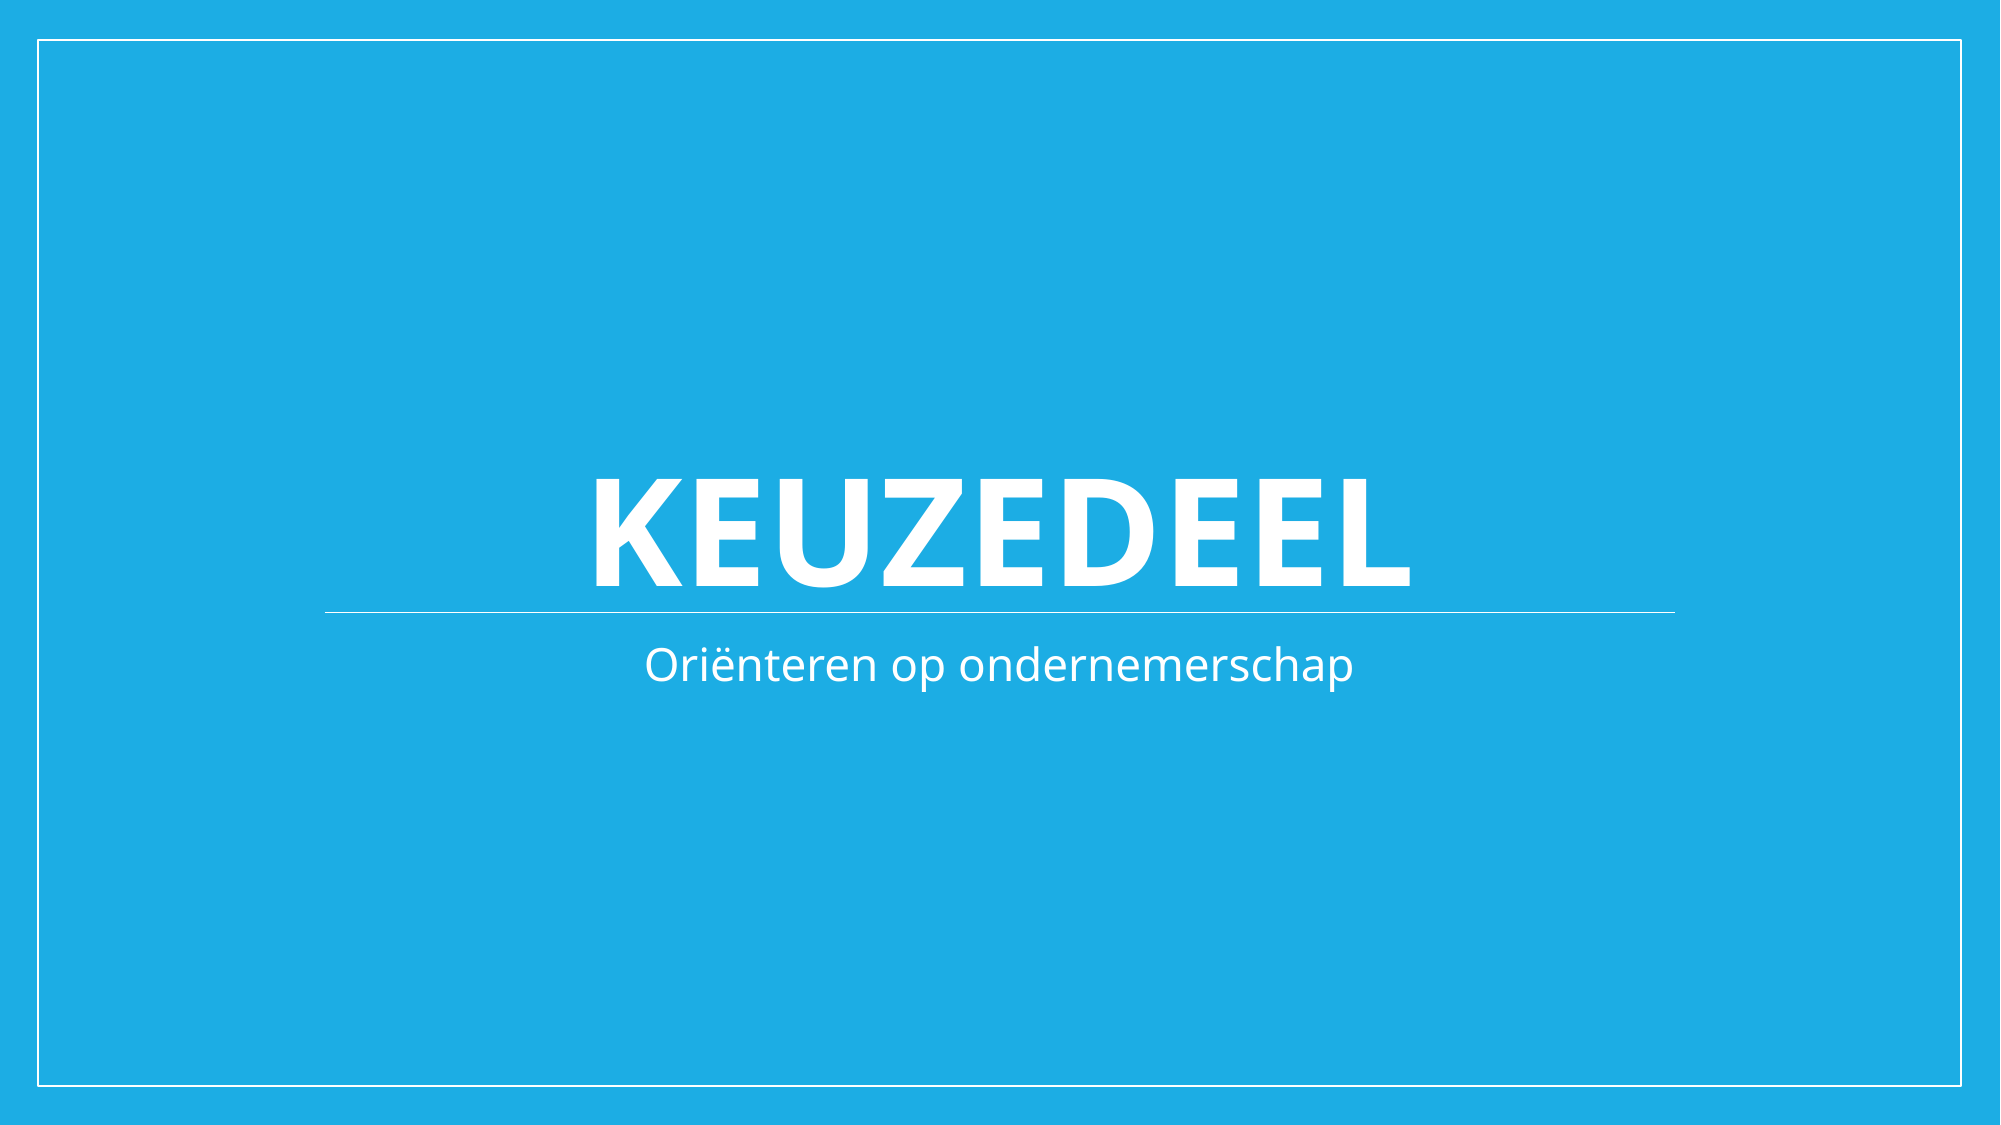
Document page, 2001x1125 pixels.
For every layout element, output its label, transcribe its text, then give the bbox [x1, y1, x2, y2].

title Keuzedeel [182, 144, 1818, 625]
subtitle Oriënteren op ondernemerschap [280, 634, 1719, 863]
